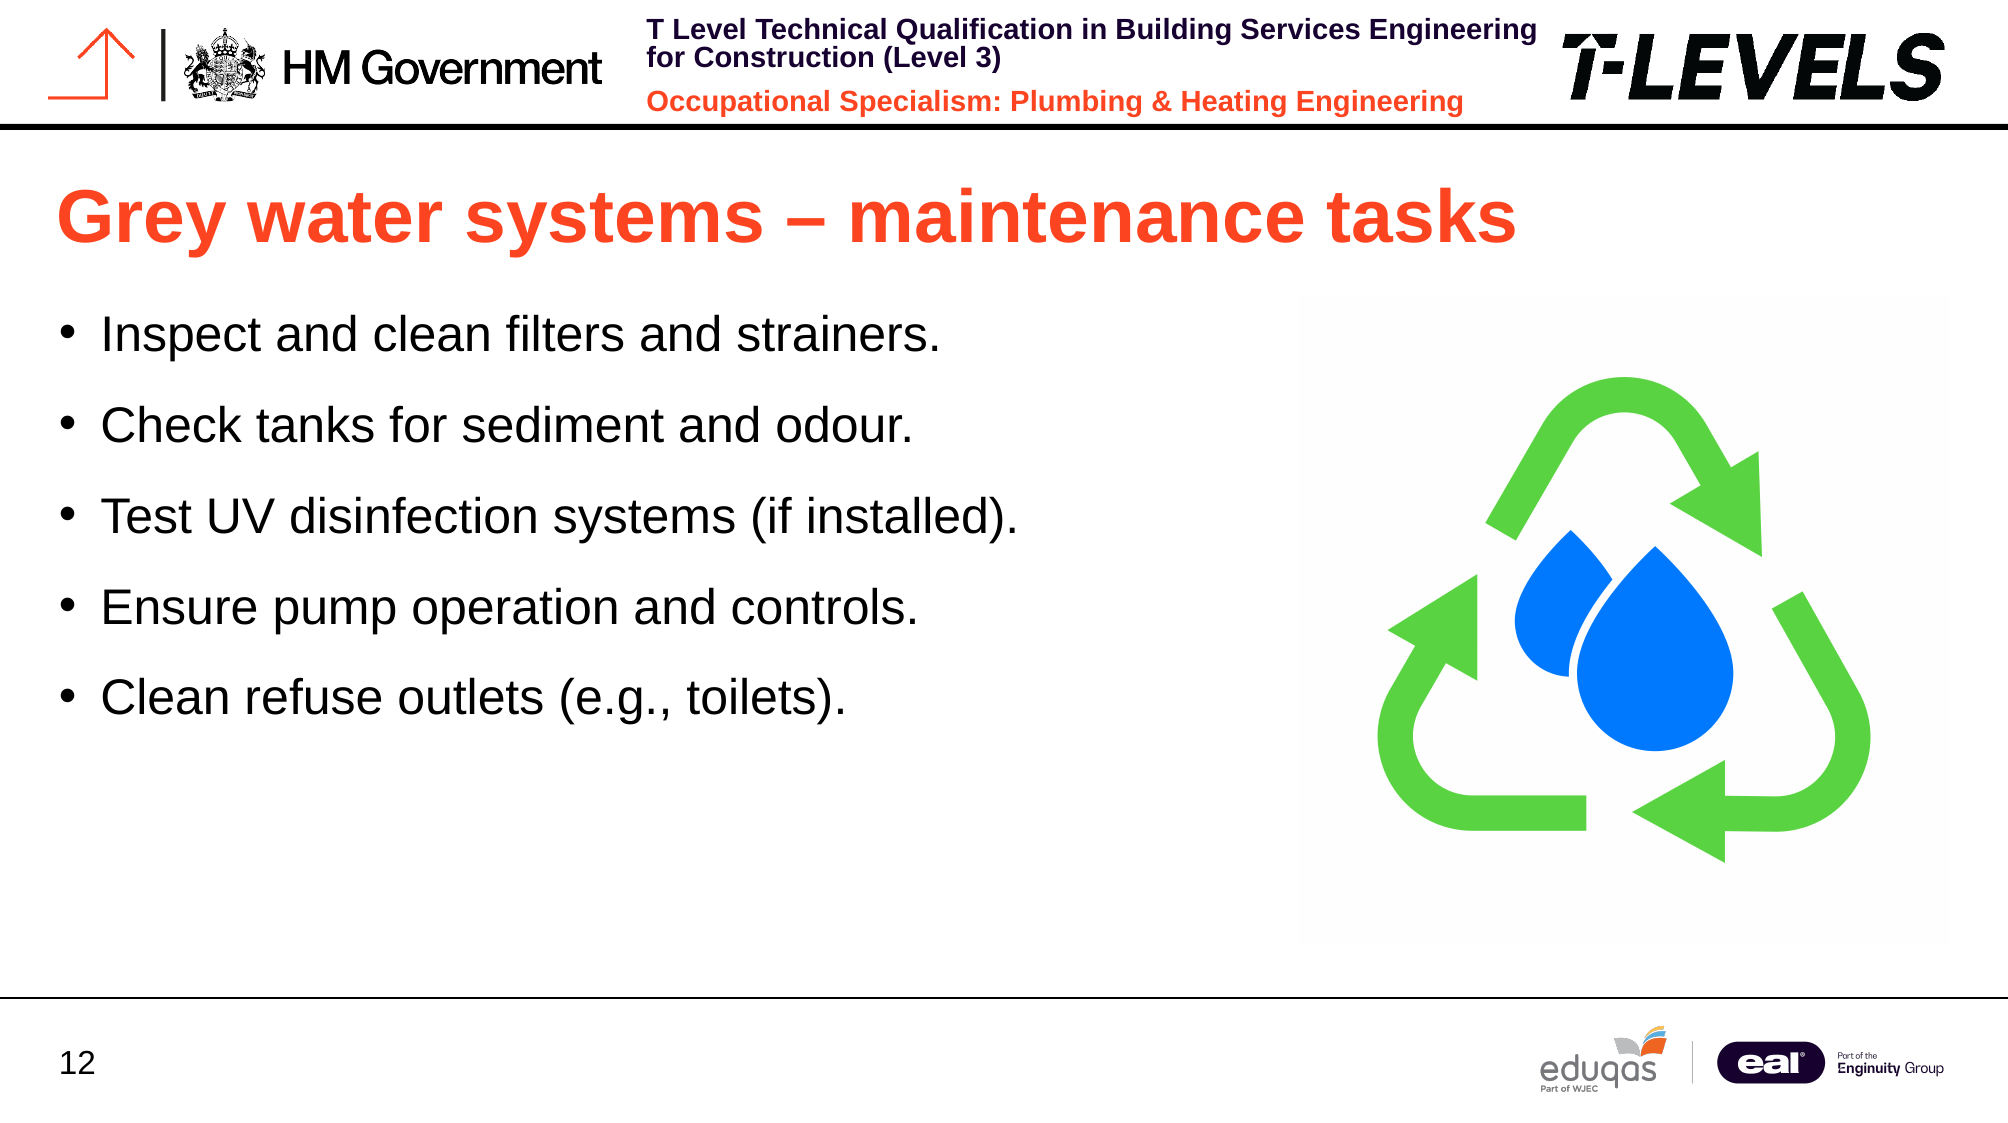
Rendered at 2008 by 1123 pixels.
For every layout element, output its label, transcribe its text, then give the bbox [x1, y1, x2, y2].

picture [43, 27, 141, 100]
picture [1298, 294, 1949, 946]
picture [161, 28, 602, 102]
picture [1535, 1021, 1949, 1097]
picture [1543, 25, 1964, 108]
title Grey water systems – maintenance tasks [41, 111, 1949, 314]
list Inspect and clean filters and strainers. Check tanks for sediment and odour. Test UV disinfection systems (if installed). Ensure pump operation and controls. Clean refuse outlets (e.g., toilets). [59, 295, 1031, 975]
